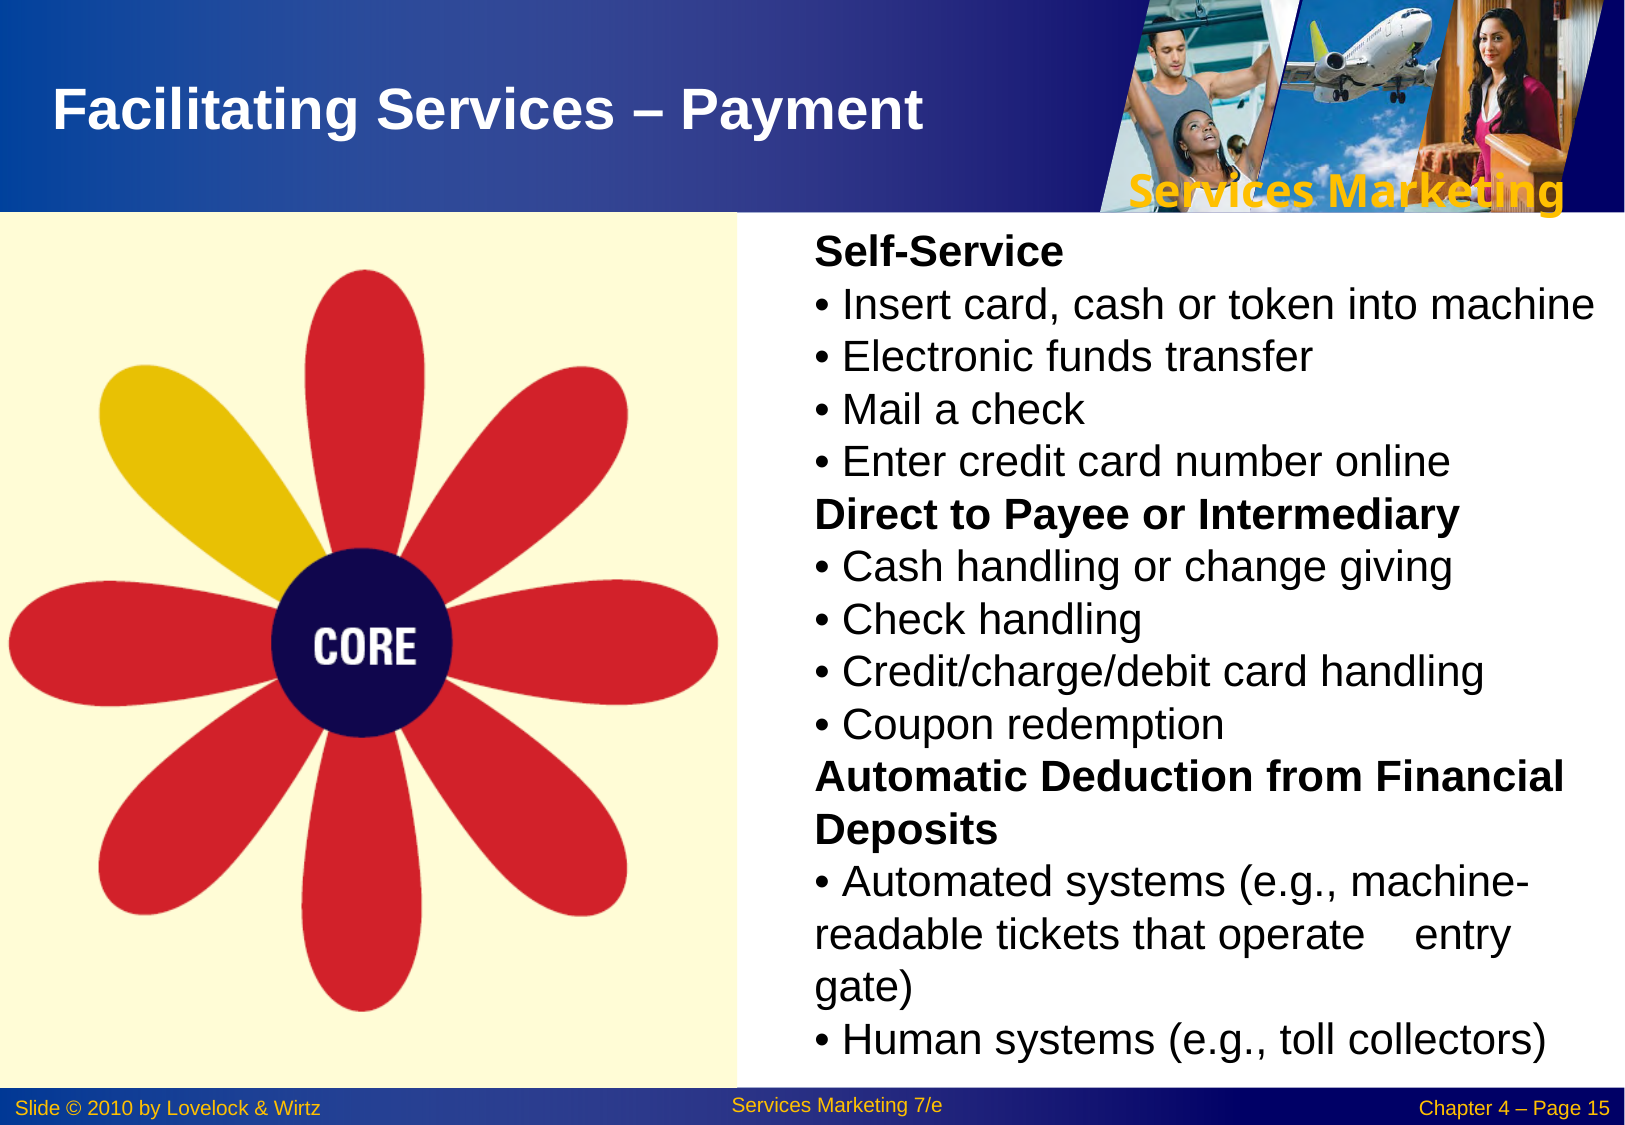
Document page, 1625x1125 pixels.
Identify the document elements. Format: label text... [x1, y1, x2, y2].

picture [1100, 0, 1604, 213]
picture [1162, 186, 1172, 192]
picture [1546, 187, 1556, 202]
title Facilitating Services – Payment [36, 37, 1088, 176]
picture [0, 212, 738, 1088]
text_box Self-Service • Insert card, cash or token into machine • Electronic funds transfer • Mail a check • Enter credit card number online Direct to Payee or Intermediary • Cash handling or change giving • Check handling • Credit/charge/debit card handling • Coupon redemption Automatic Deduction from Financial Deposits • Automated systems (e.g., machine- readable tickets that operate entry gate) • Human systems (e.g., toll collectors) [799, 215, 1625, 1123]
